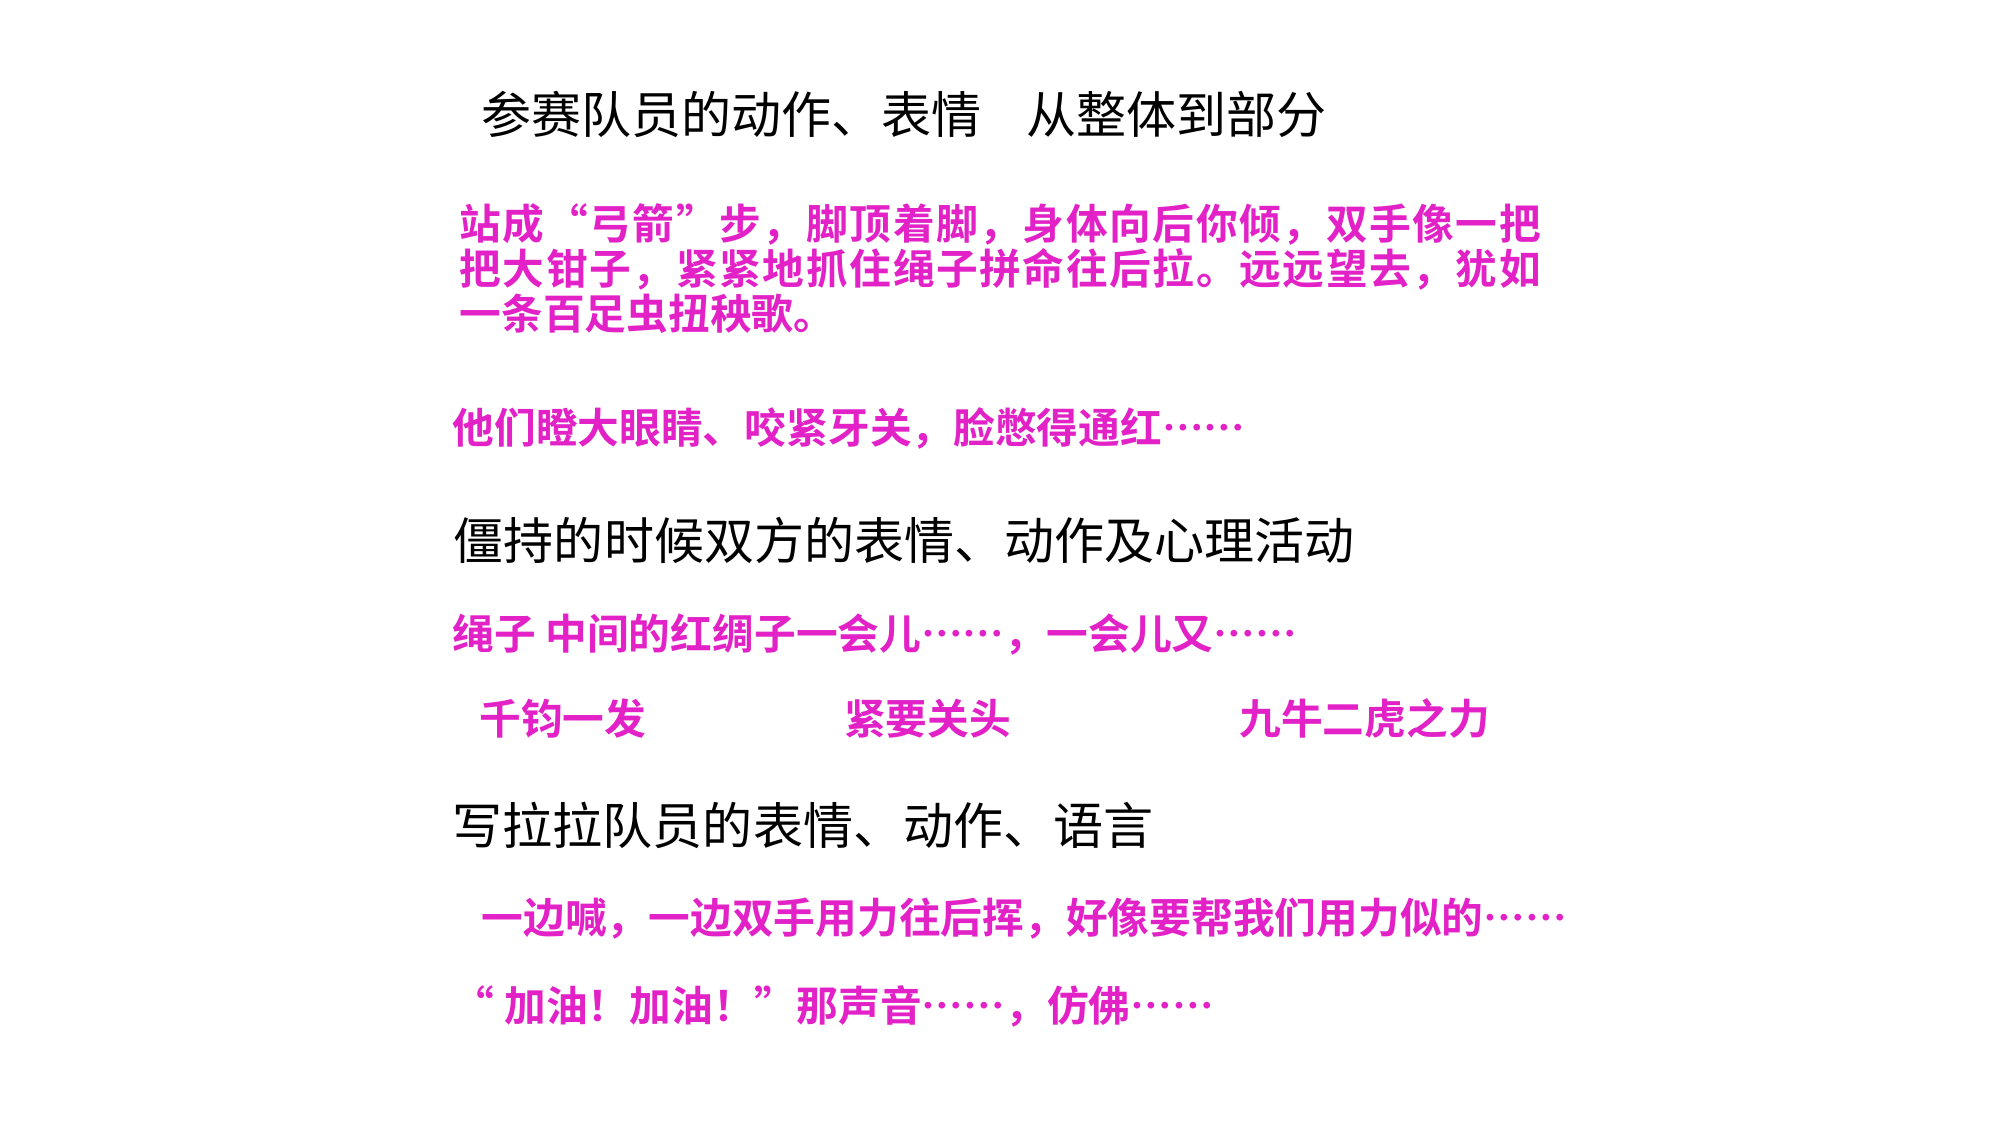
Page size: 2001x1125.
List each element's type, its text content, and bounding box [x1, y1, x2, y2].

text_box 千钧一发 [433, 682, 693, 753]
text_box 僵持的时候双方的表情、动作及心理活动 [439, 501, 1369, 577]
text_box 紧要关头 [793, 682, 1062, 753]
text_box 写拉拉队员的表情、动作、语言 [438, 787, 1168, 863]
text_box 他们瞪大眼睛、咬紧牙关，脸憋得通红…… [433, 392, 1568, 463]
text_box 站成“弓箭”步，脚顶着脚，身体向后你倾，双手像一把把大钳子，紧紧地抓住绳子拼命往后拉。远远望去，犹如一条百足虫扭秧歌。 [433, 164, 1567, 377]
text_box 一边喊，一边双手用力往后挥，好像要帮我们用力似的…… [434, 882, 1615, 952]
text_box 九牛二虎之力 [1162, 682, 1567, 753]
text_box 参赛队员的动作、表情 从整体到部分 [466, 76, 1342, 151]
text_box 绳子 中间的红绸子一会儿……，一会儿又…… [433, 598, 1567, 669]
text_box “加油！加油！”那声音……，仿佛…… [434, 970, 1615, 1039]
